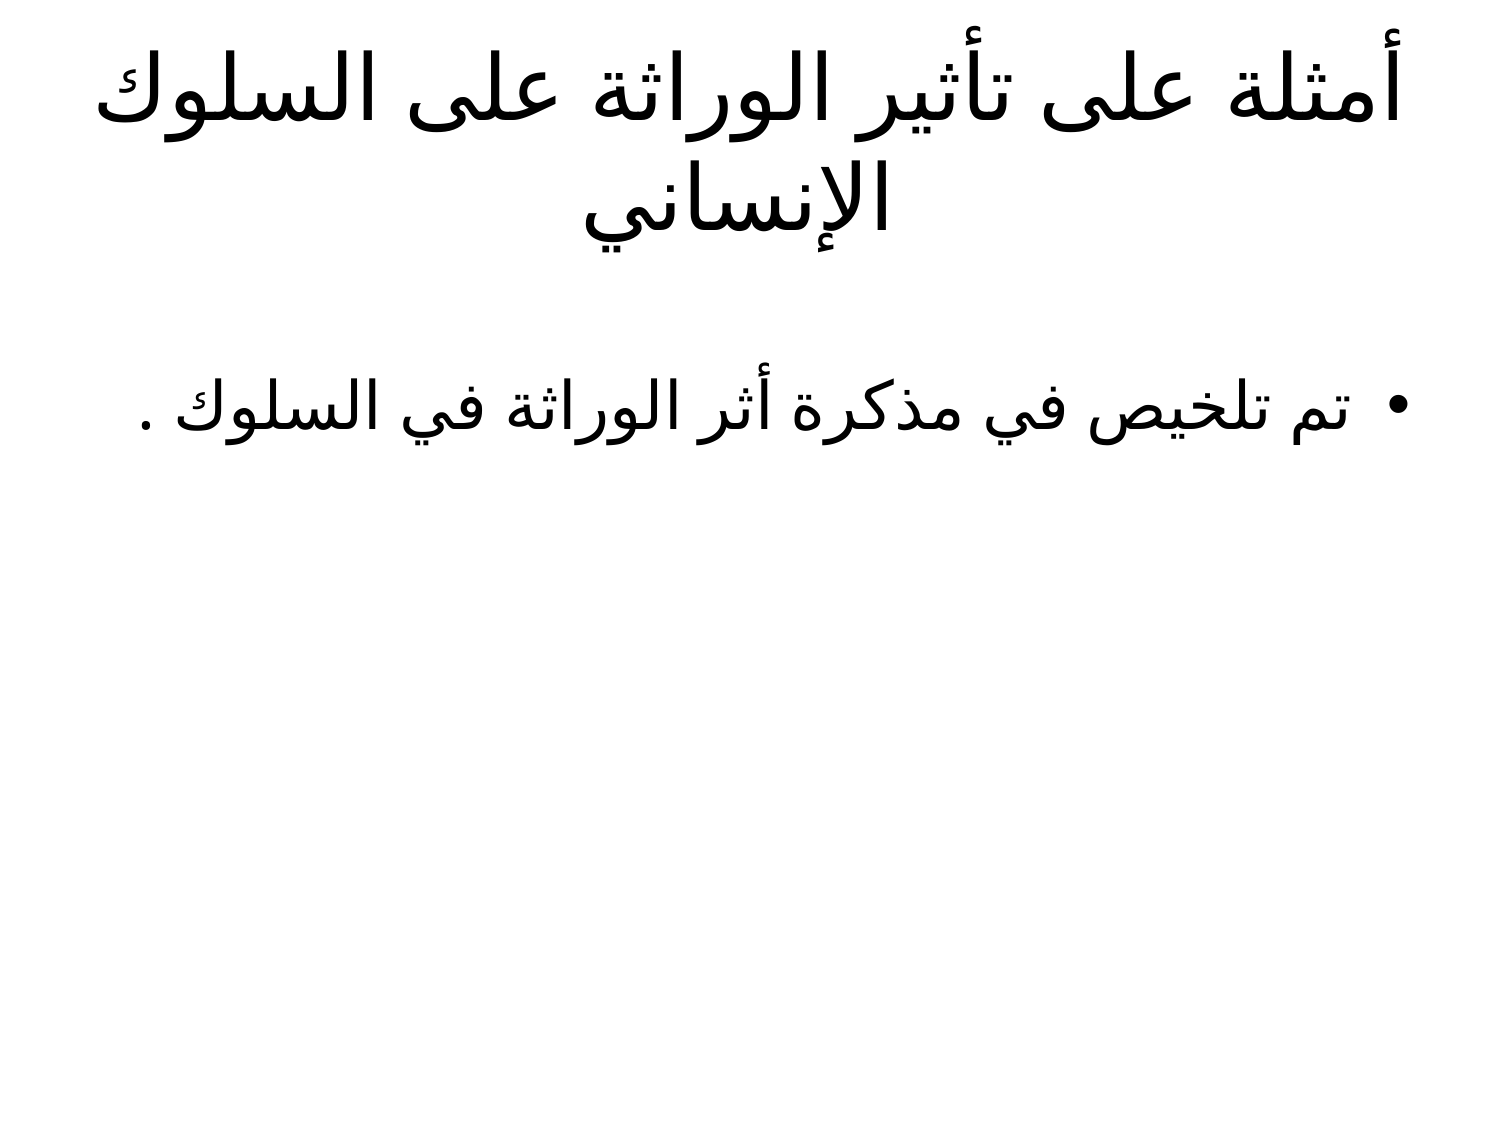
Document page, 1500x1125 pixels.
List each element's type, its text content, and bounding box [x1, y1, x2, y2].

title أمثلة على تأثير الوراثة على السلوك الإنساني [75, 45, 1425, 233]
list تم تلخيص في مذكرة أثر الوراثة في السلوك . [75, 262, 1425, 1005]
